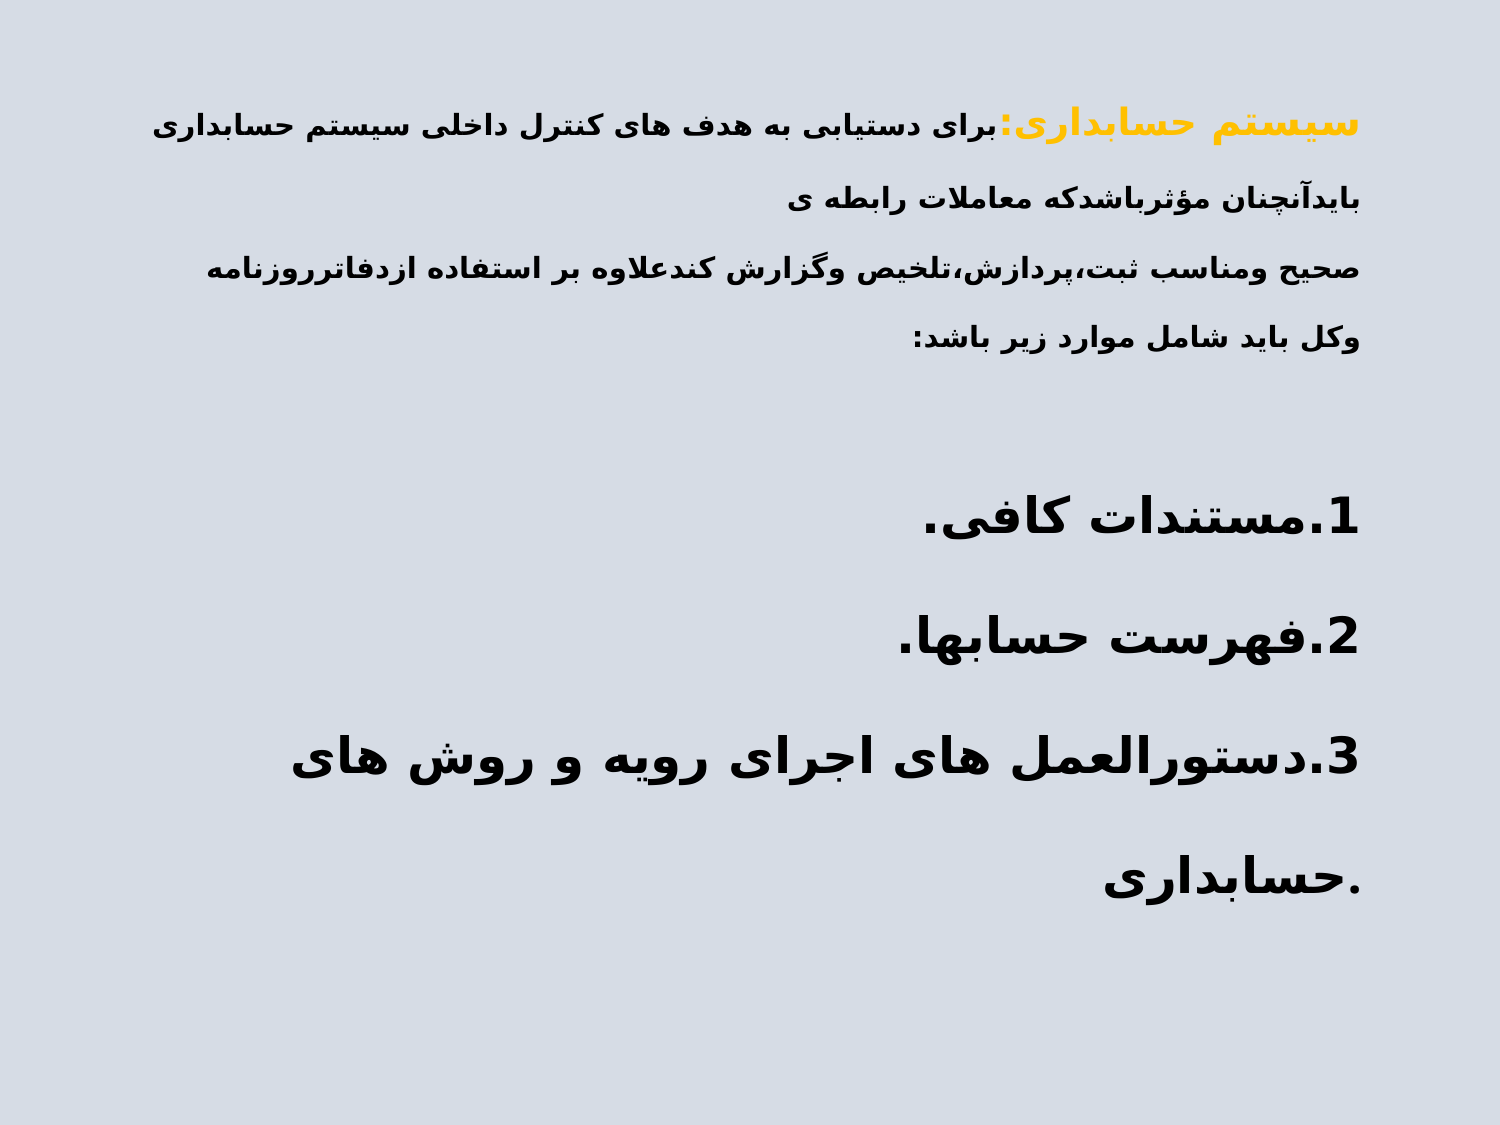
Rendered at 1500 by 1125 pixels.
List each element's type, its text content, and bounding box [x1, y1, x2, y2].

title سیستم حسابداری:برای دستیابی به هدف های کنترل داخلی سیستم حسابداری بایدآنچنان مؤثرباشدکه معاملات رابطه ی صحیح ومناسب ثبت،پردازش،تلخیص وگزارش کندعلاوه بر استفاده ازدفاترروزنامه وکل باید شامل موارد زیر باشد: 1.مستندات کافی. 2.فهرست حسابها. 3.دستورالعمل های اجرای رویه و روش های حسابداری. [123, 149, 1377, 799]
